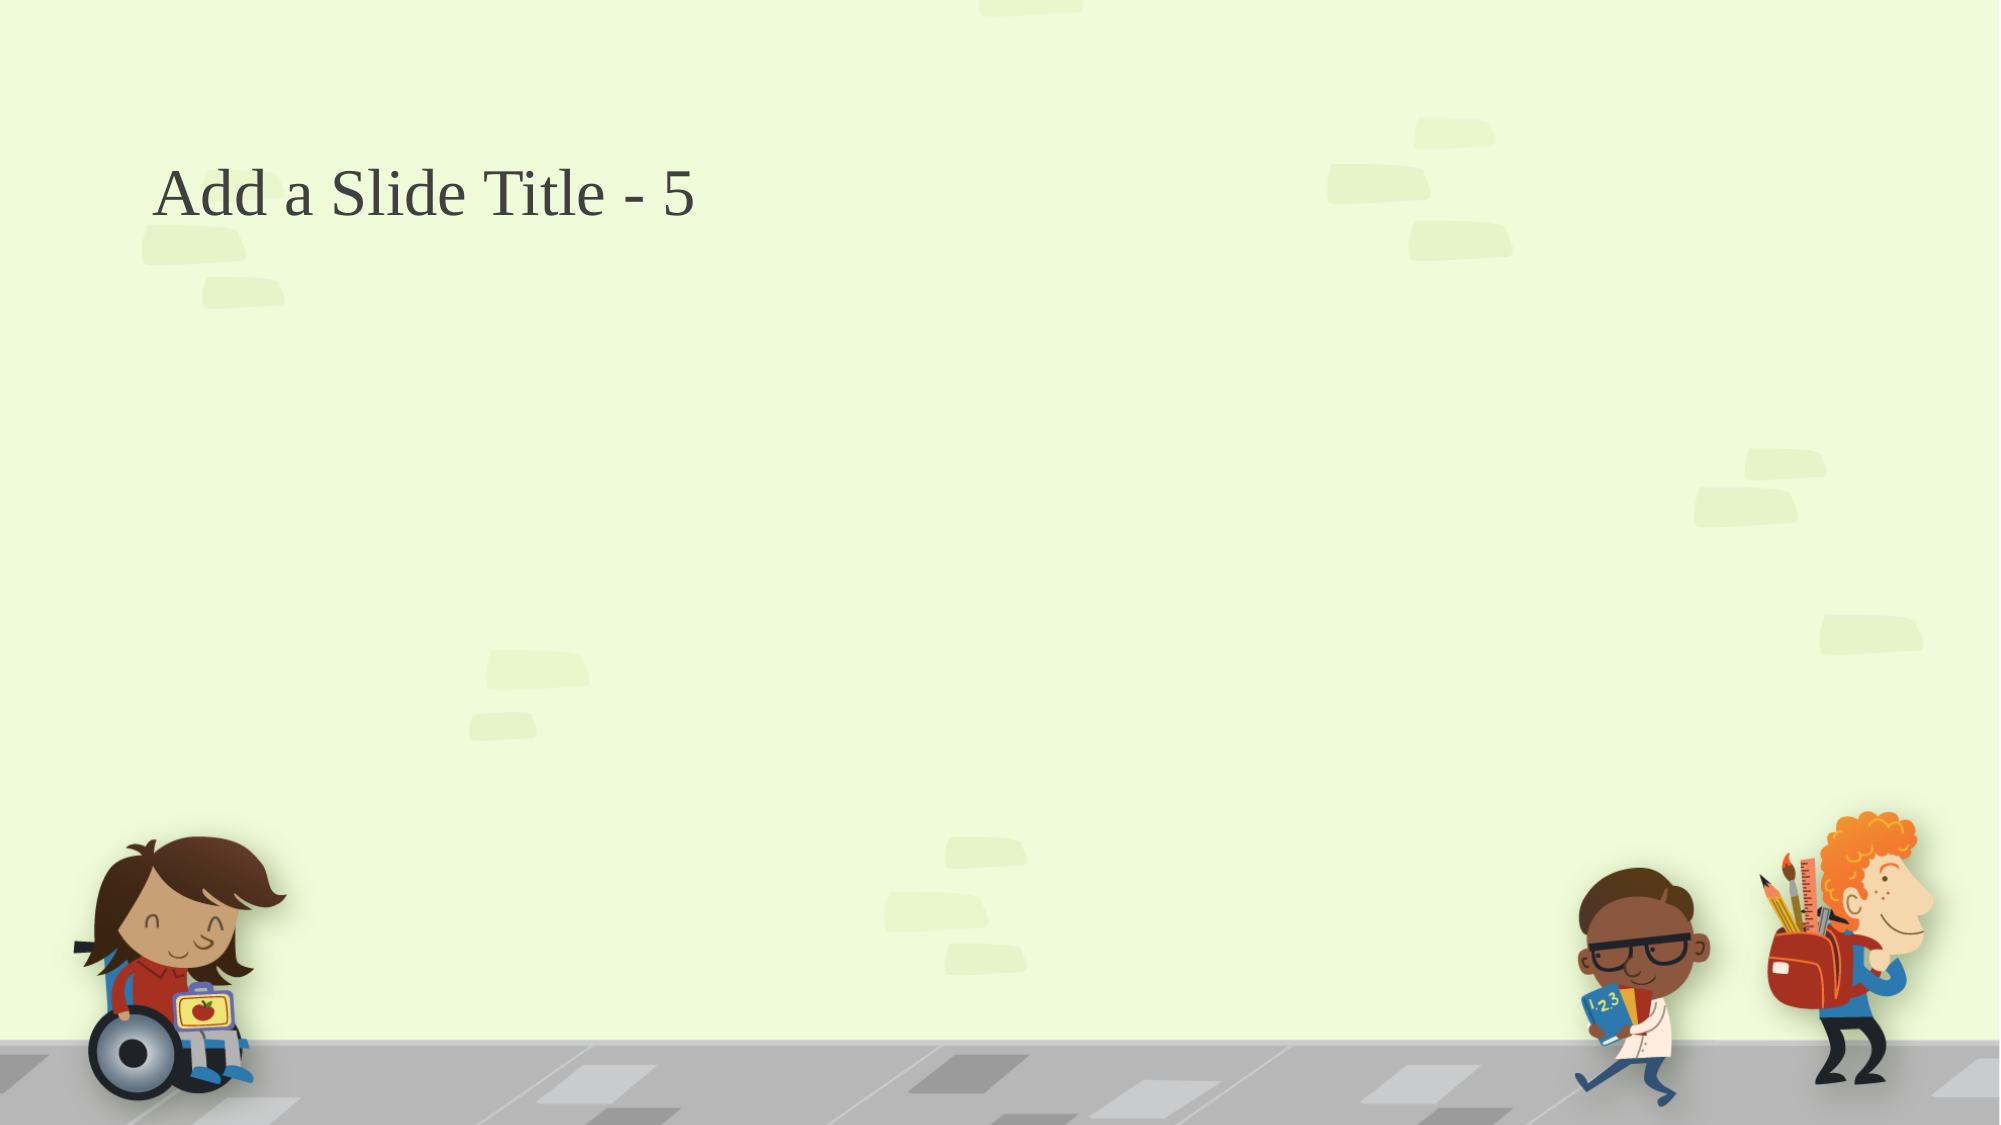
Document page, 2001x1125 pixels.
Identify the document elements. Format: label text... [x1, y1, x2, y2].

picture [0, 0, 2000, 1125]
title Add a Slide Title - 5 [137, 59, 1750, 238]
